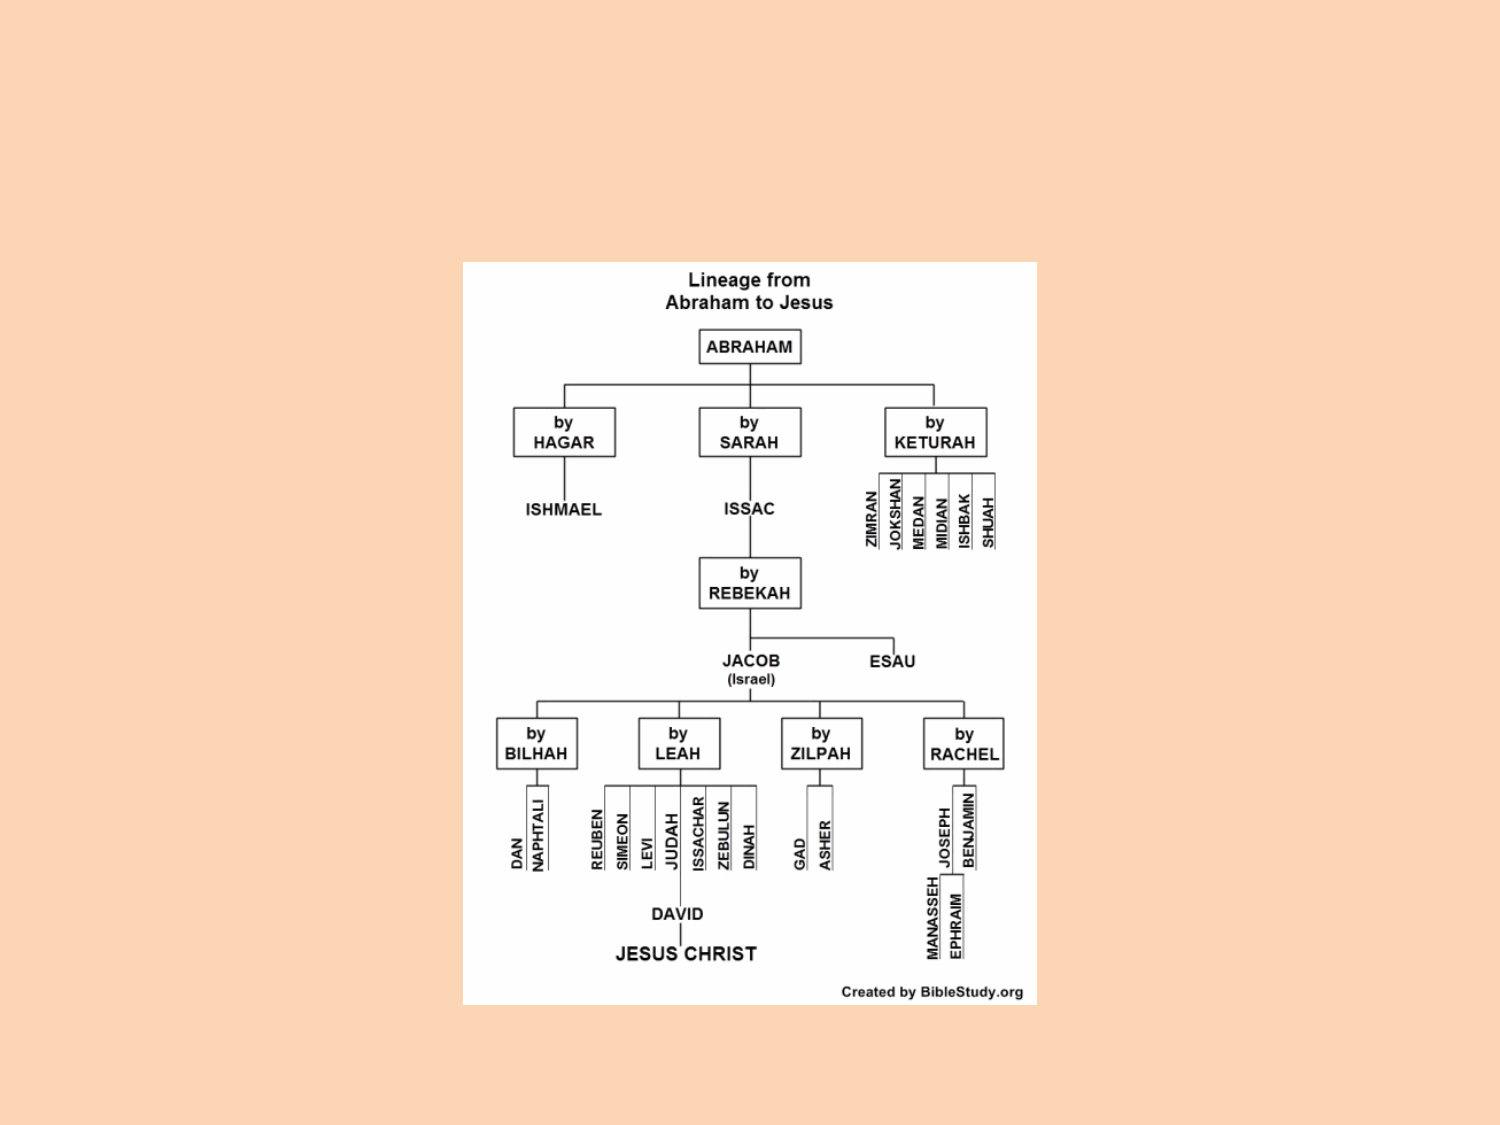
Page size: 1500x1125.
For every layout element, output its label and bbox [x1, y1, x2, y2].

list [74, 262, 1426, 1006]
